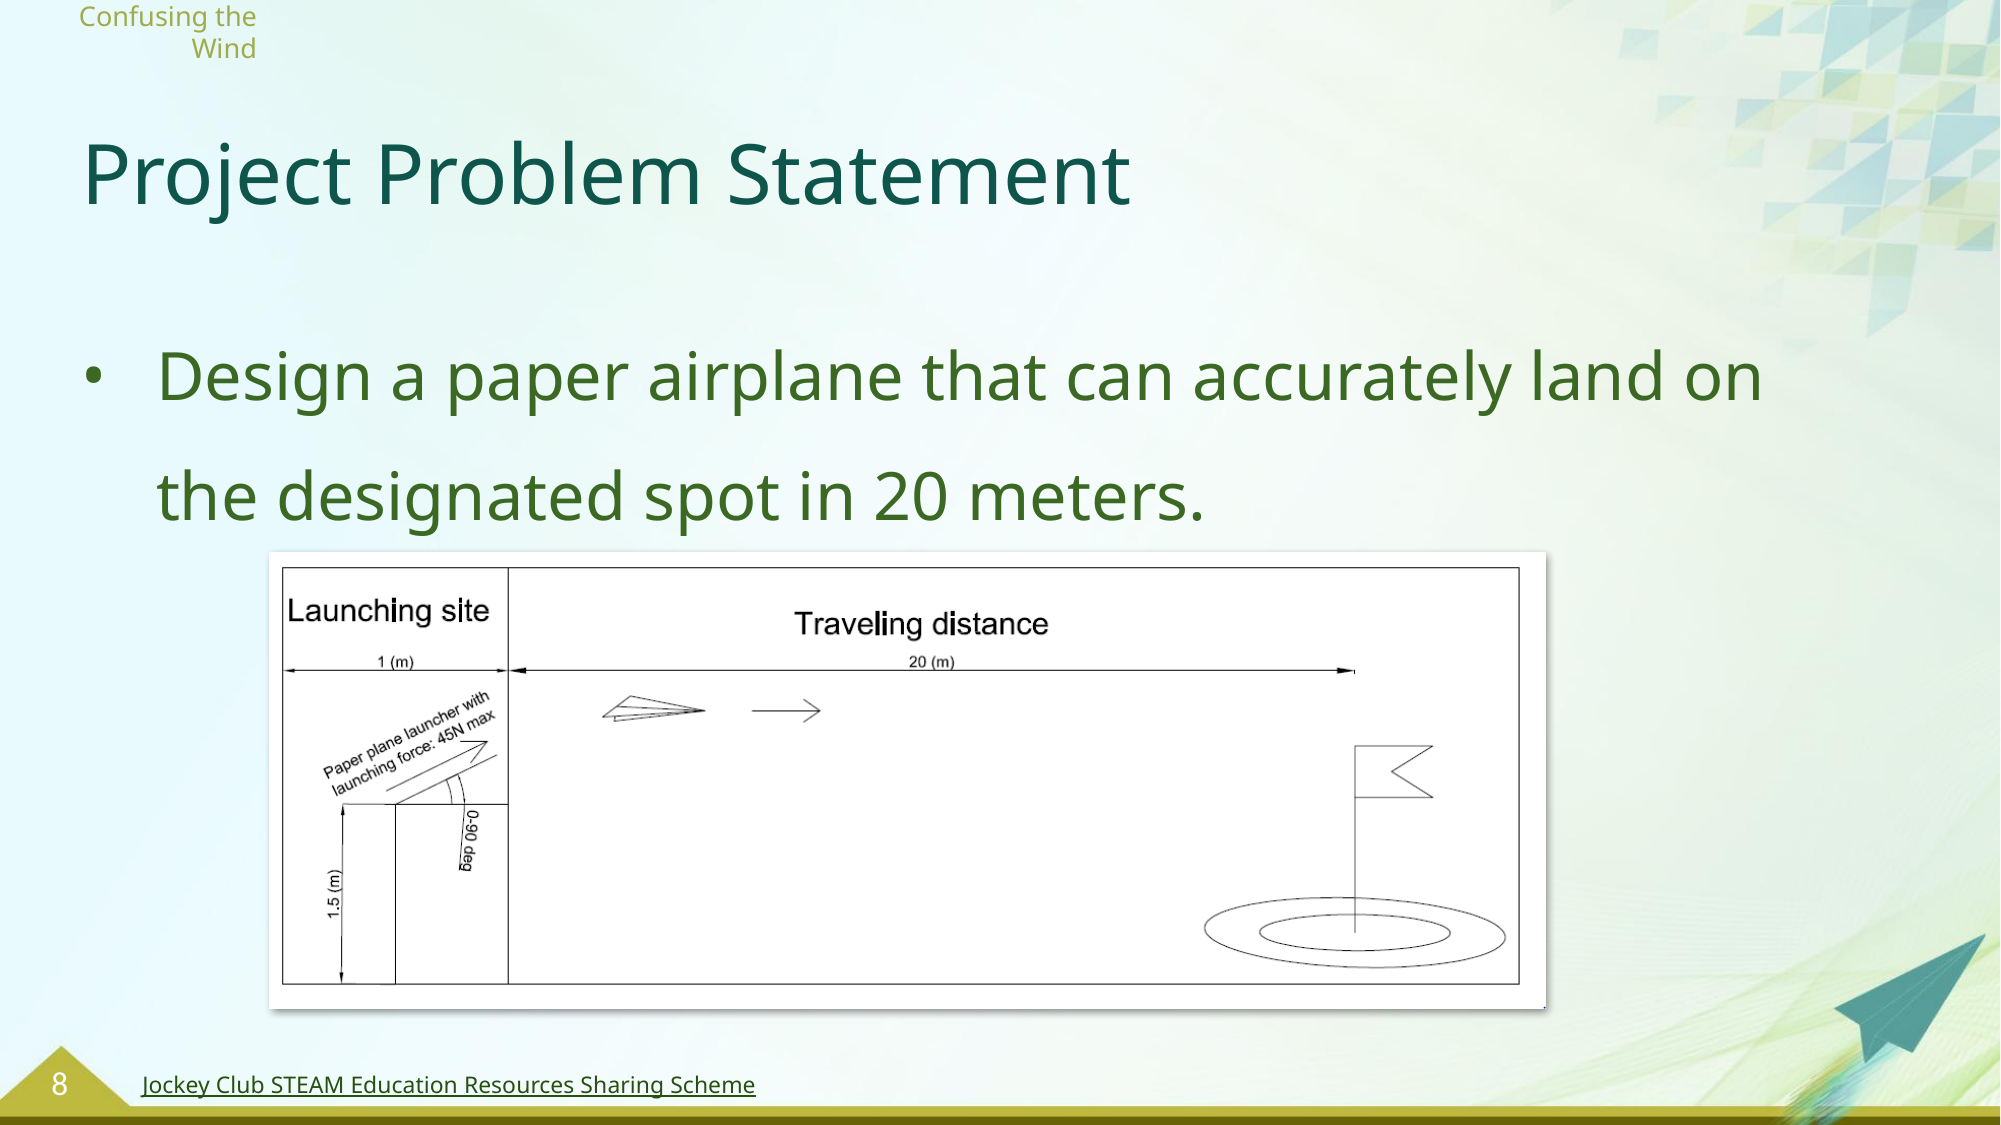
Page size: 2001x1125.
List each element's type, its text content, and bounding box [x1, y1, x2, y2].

title Project Problem Statement [61, 63, 1571, 279]
list Design a paper airplane that can accurately land on the designated spot in 20 meters. [61, 284, 1862, 1043]
picture [0, 0, 2001, 1125]
slide_number 8 [18, 1052, 101, 1113]
